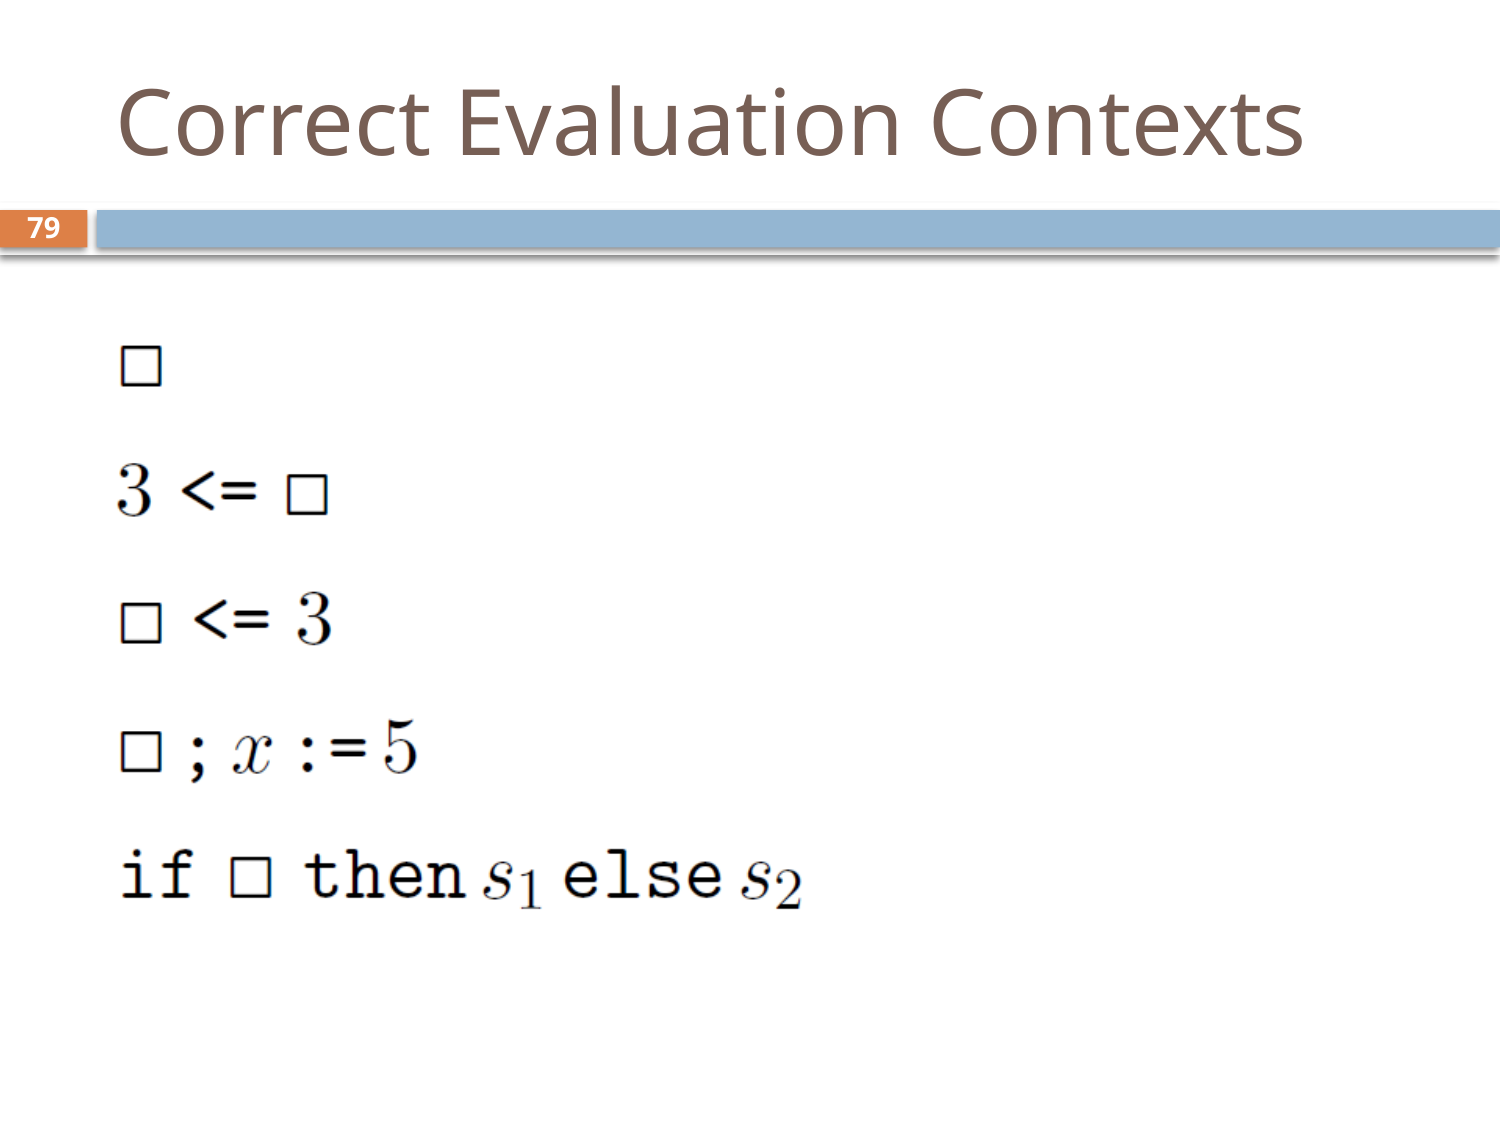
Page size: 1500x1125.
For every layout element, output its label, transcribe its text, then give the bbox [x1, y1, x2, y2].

slide_number 79 [0, 208, 88, 249]
picture [115, 335, 426, 788]
picture [112, 831, 809, 917]
title Correct Evaluation Contexts [100, 37, 1438, 200]
